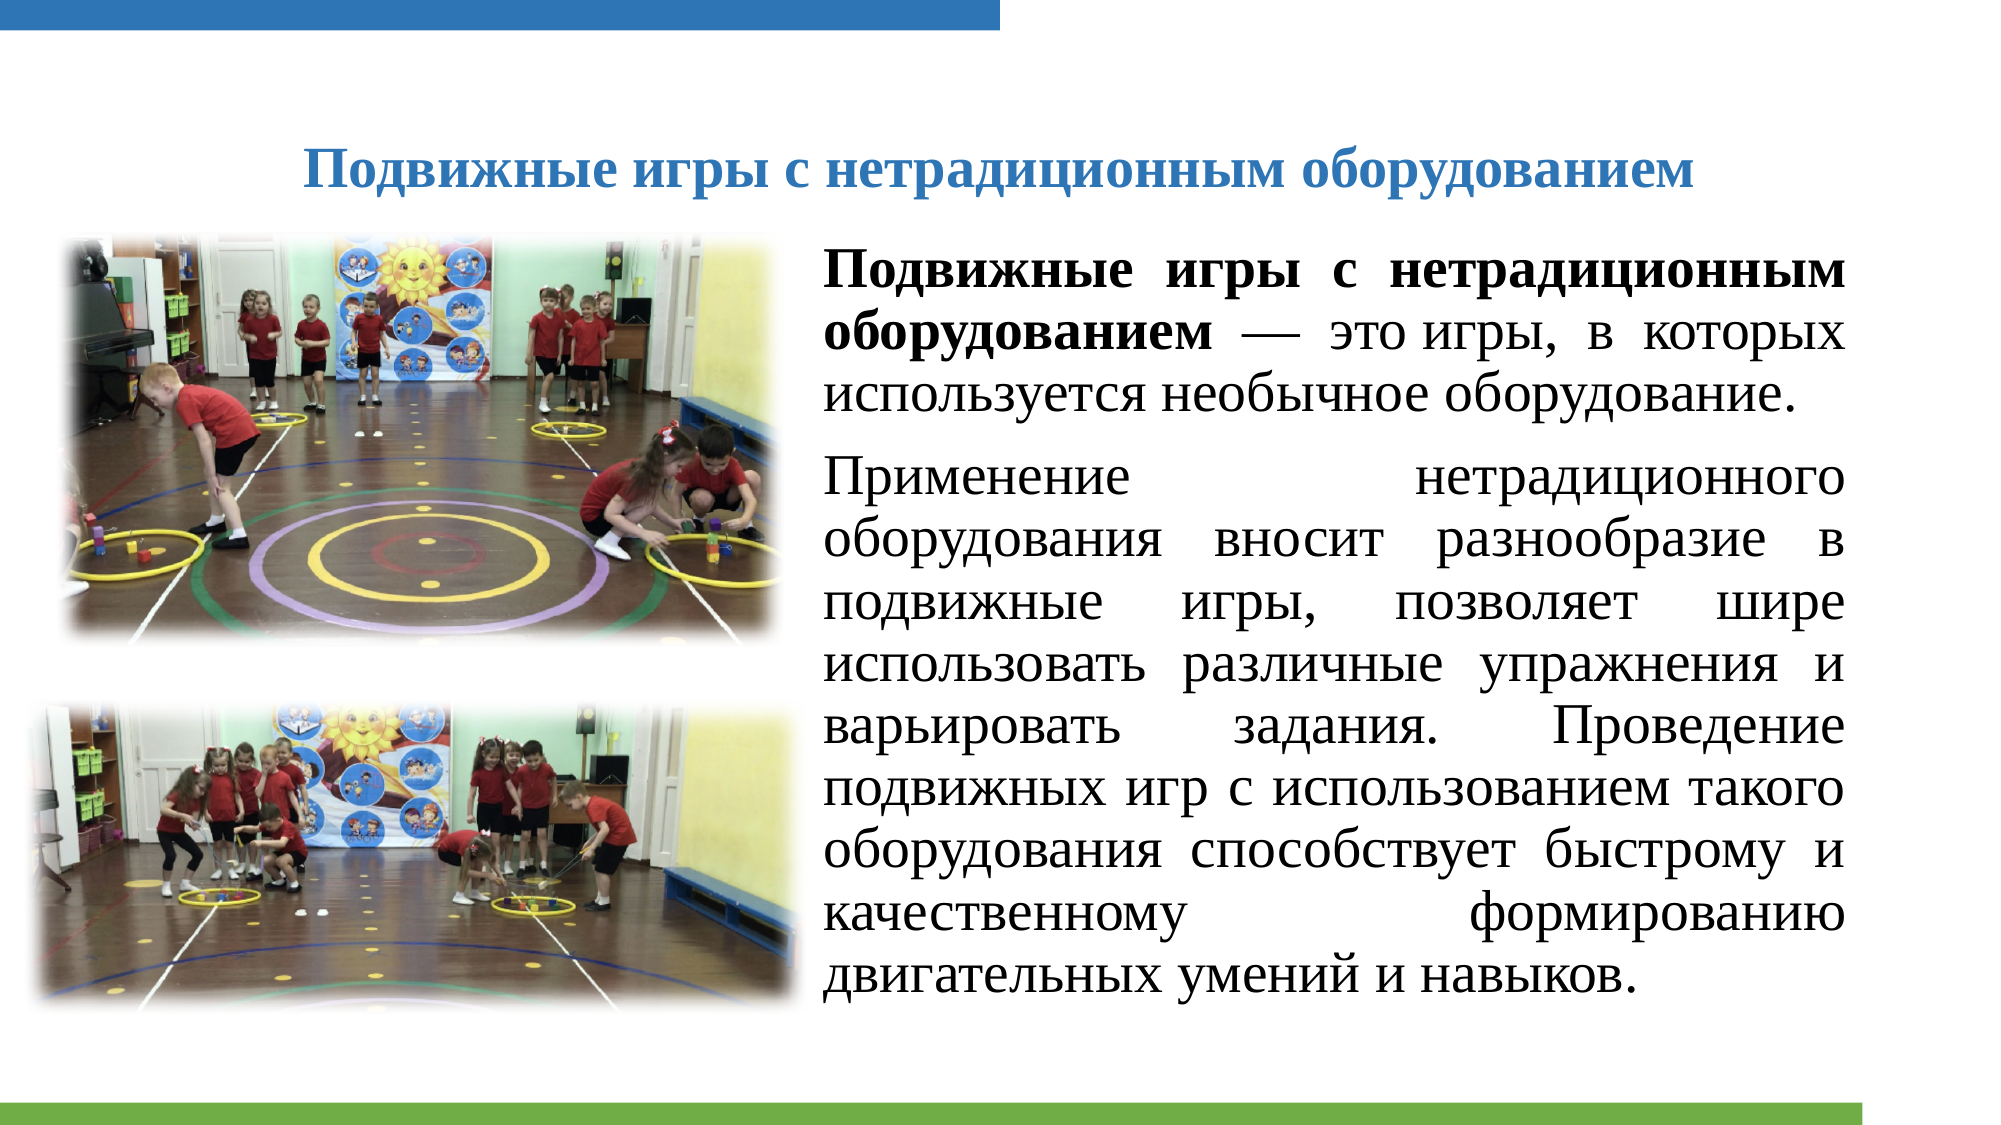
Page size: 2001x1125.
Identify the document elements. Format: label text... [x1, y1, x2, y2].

picture [24, 699, 806, 1015]
picture [55, 230, 785, 648]
list Подвижные игры с нетрадиционным оборудованием — это игры, в которых используется необычное оборудование. Применение нетрадиционного оборудования вносит разнообразие в подвижные игры, позволяет шире использовать различные упражнения и варьировать задания. Проведение подвижных игр с использованием такого оборудования способствует быстрому и качественному формированию двигательных умений и навыков. [808, 230, 1863, 1014]
title Подвижные игры с нетрадиционным оборудованием [137, 59, 1863, 278]
